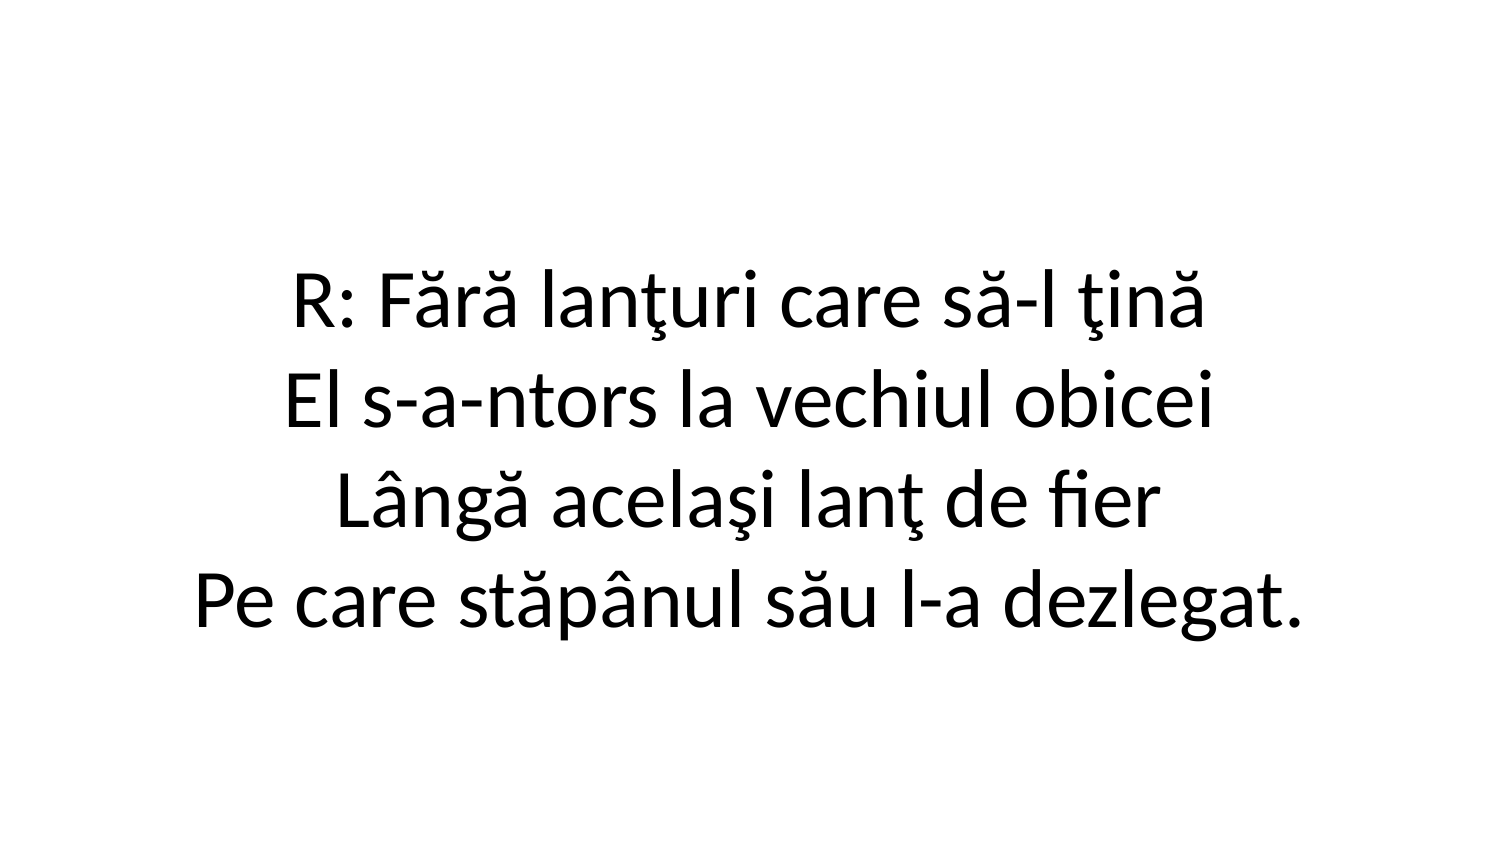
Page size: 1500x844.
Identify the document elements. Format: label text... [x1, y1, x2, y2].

text_box R: Fără lanţuri care să-l ţină El s-a-ntors la vechiul obicei Lângă acelaşi lanţ de fier Pe care stăpânul său l-a dezlegat. [178, 192, 1322, 652]
